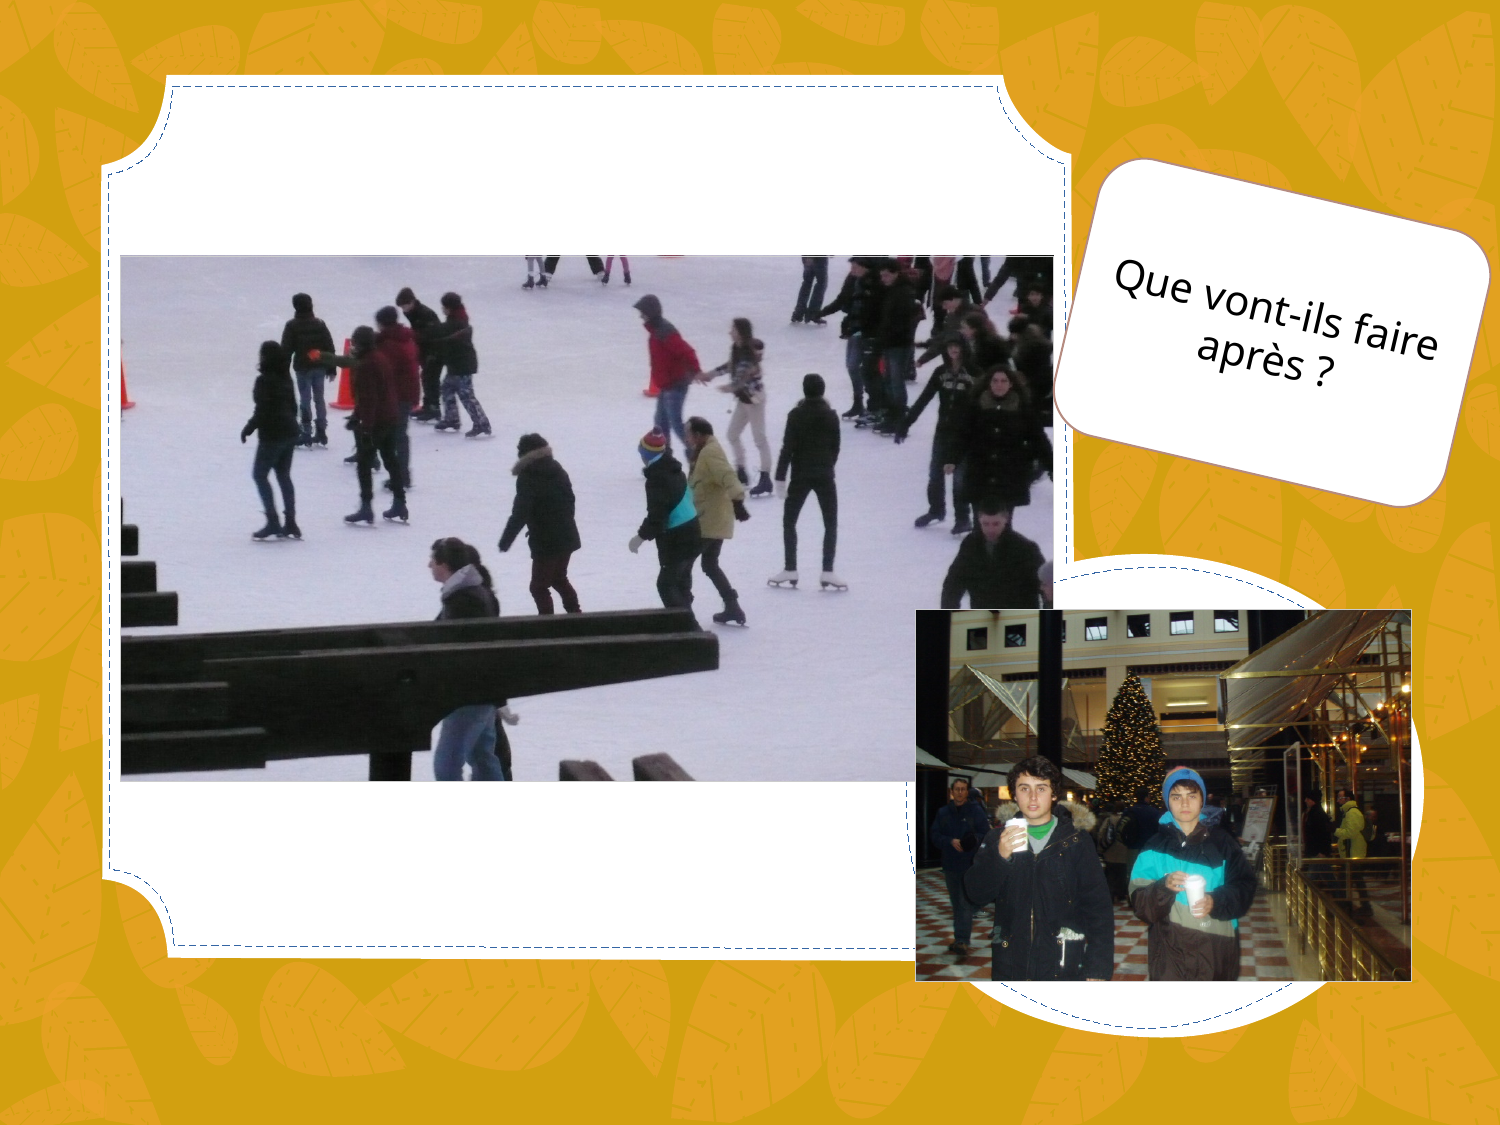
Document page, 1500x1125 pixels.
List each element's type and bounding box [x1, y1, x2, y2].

picture [119, 255, 1412, 982]
text_box [1044, 148, 1500, 517]
